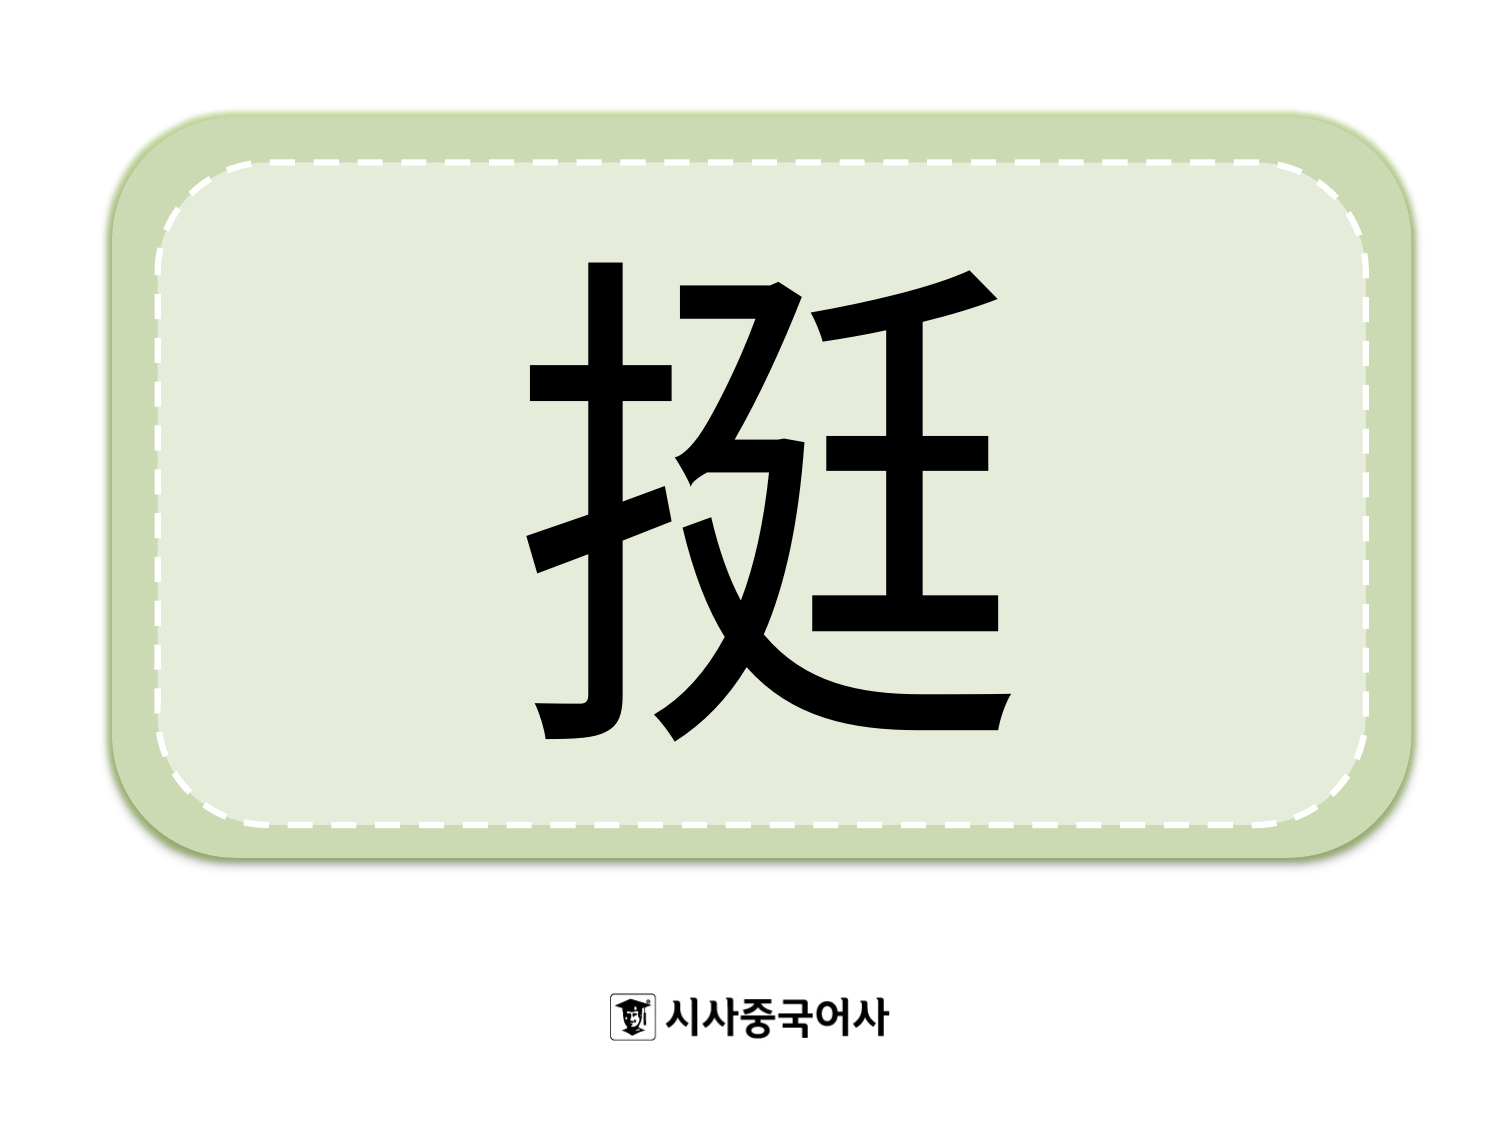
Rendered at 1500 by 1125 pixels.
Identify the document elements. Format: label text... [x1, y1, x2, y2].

text_box 挺 [162, 160, 1371, 824]
picture [602, 987, 898, 1047]
